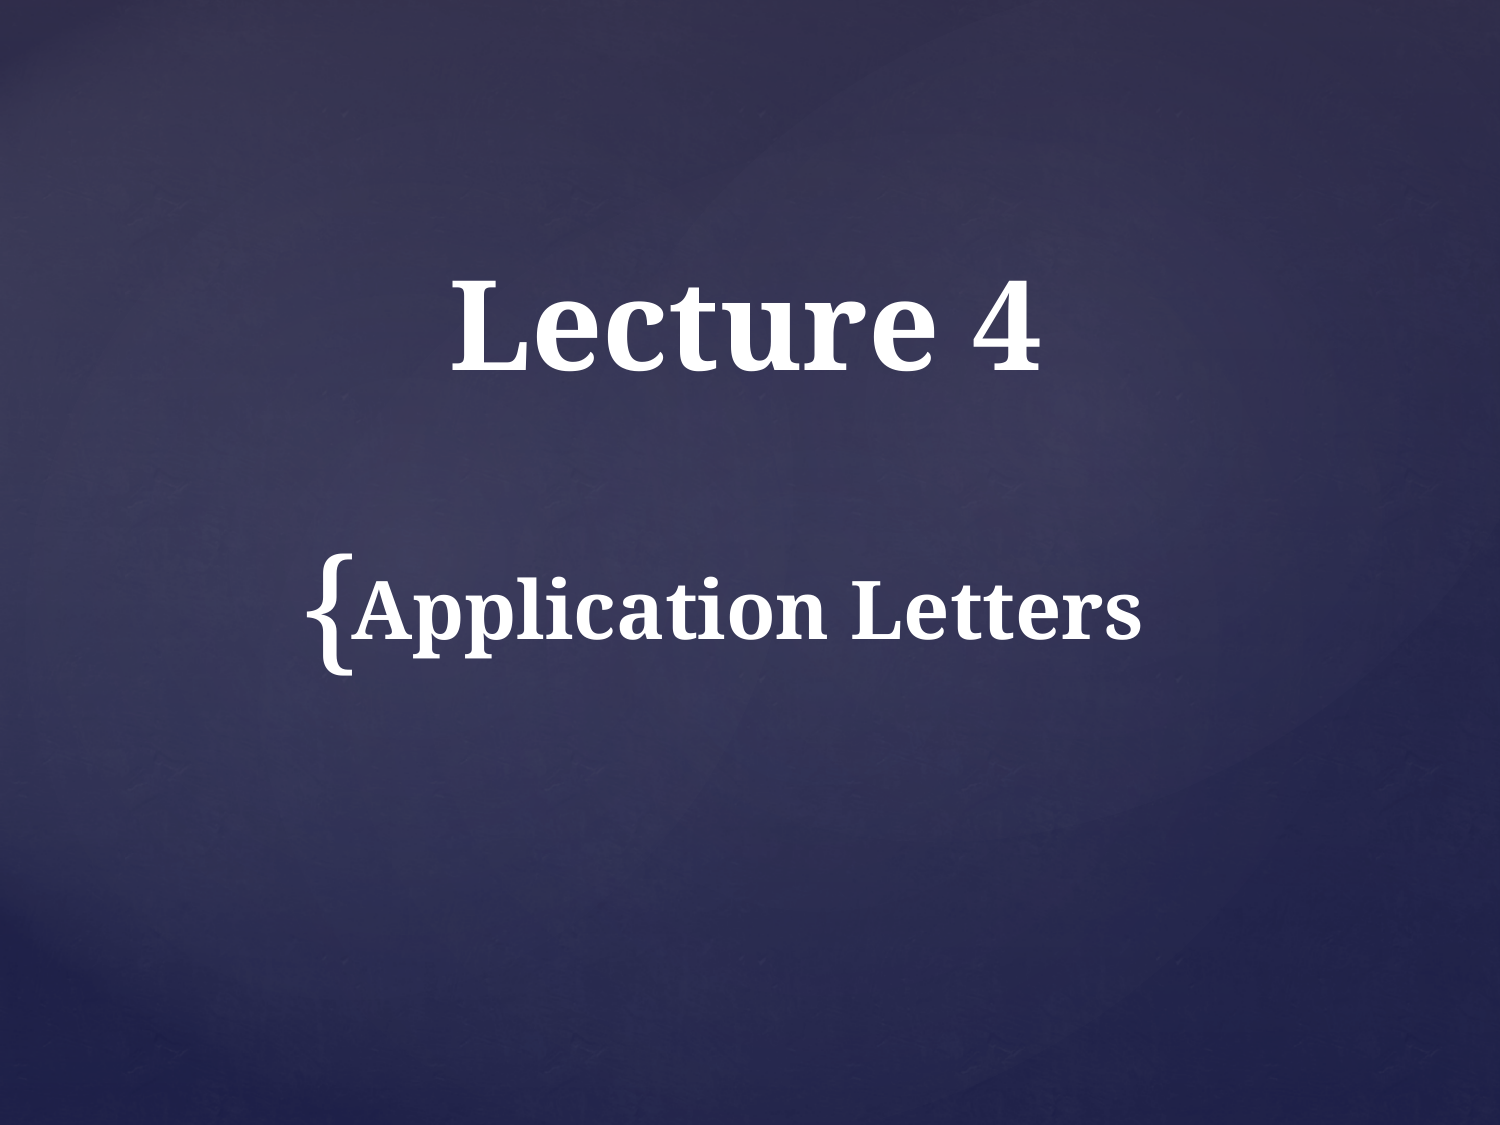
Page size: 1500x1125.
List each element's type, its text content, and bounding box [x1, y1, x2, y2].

title Lecture 4 [127, 200, 1365, 554]
subtitle Application Letters [336, 550, 1349, 664]
